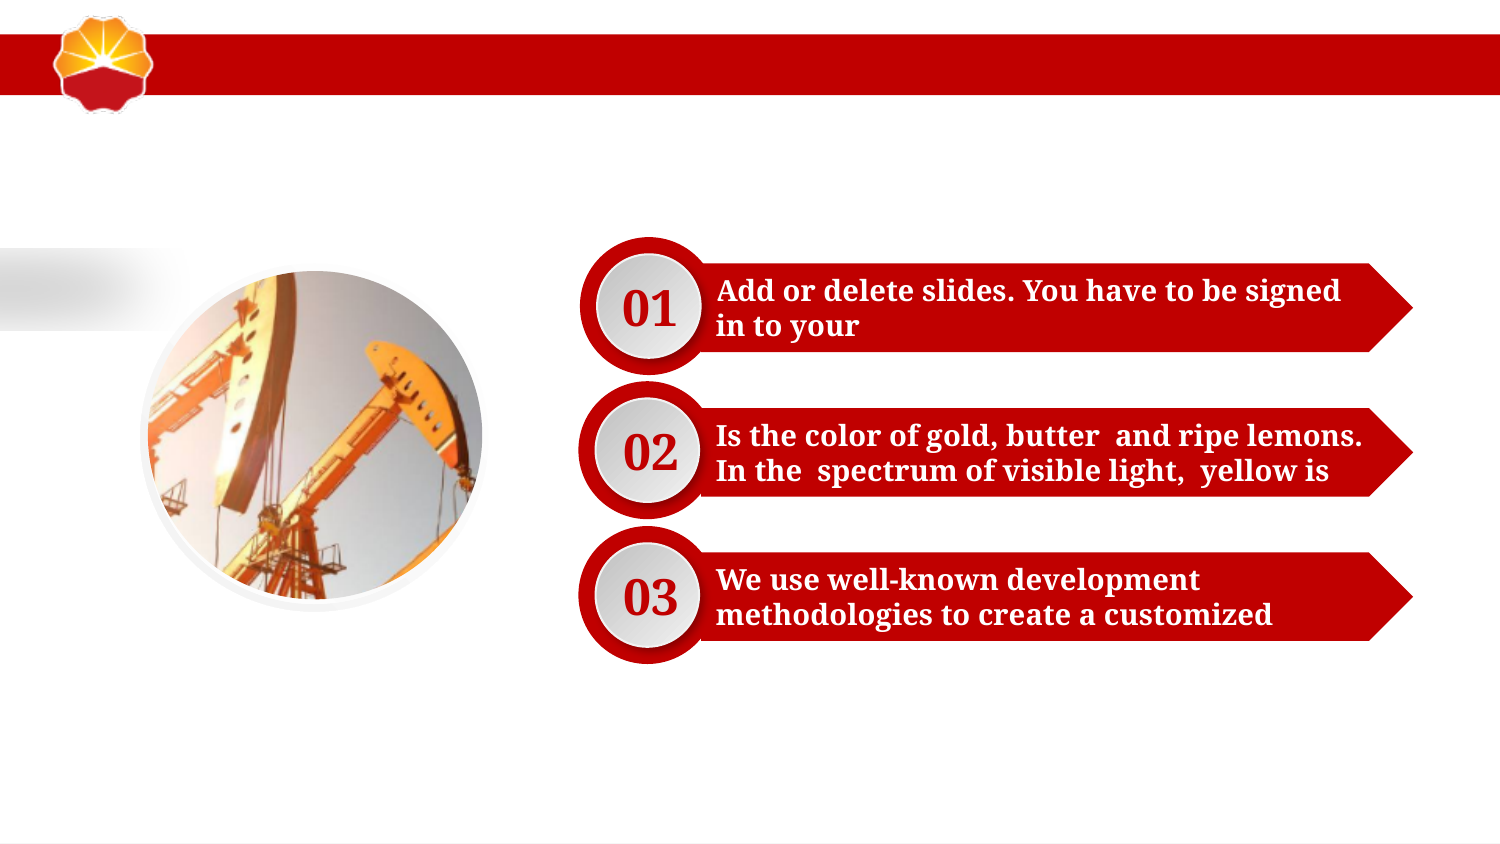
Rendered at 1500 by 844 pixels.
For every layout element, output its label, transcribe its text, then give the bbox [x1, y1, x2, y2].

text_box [578, 525, 717, 665]
text_box Add or delete slides. You have to be signed in to your [723, 261, 1416, 355]
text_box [578, 380, 717, 520]
text_box Is the color of gold, butter and ripe lemons. In the spectrum of visible light, yellow is [721, 406, 1416, 499]
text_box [139, 263, 489, 612]
picture [51, 15, 158, 115]
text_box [579, 236, 719, 376]
text_box We use well-known development methodologies to create a customized [721, 550, 1416, 644]
